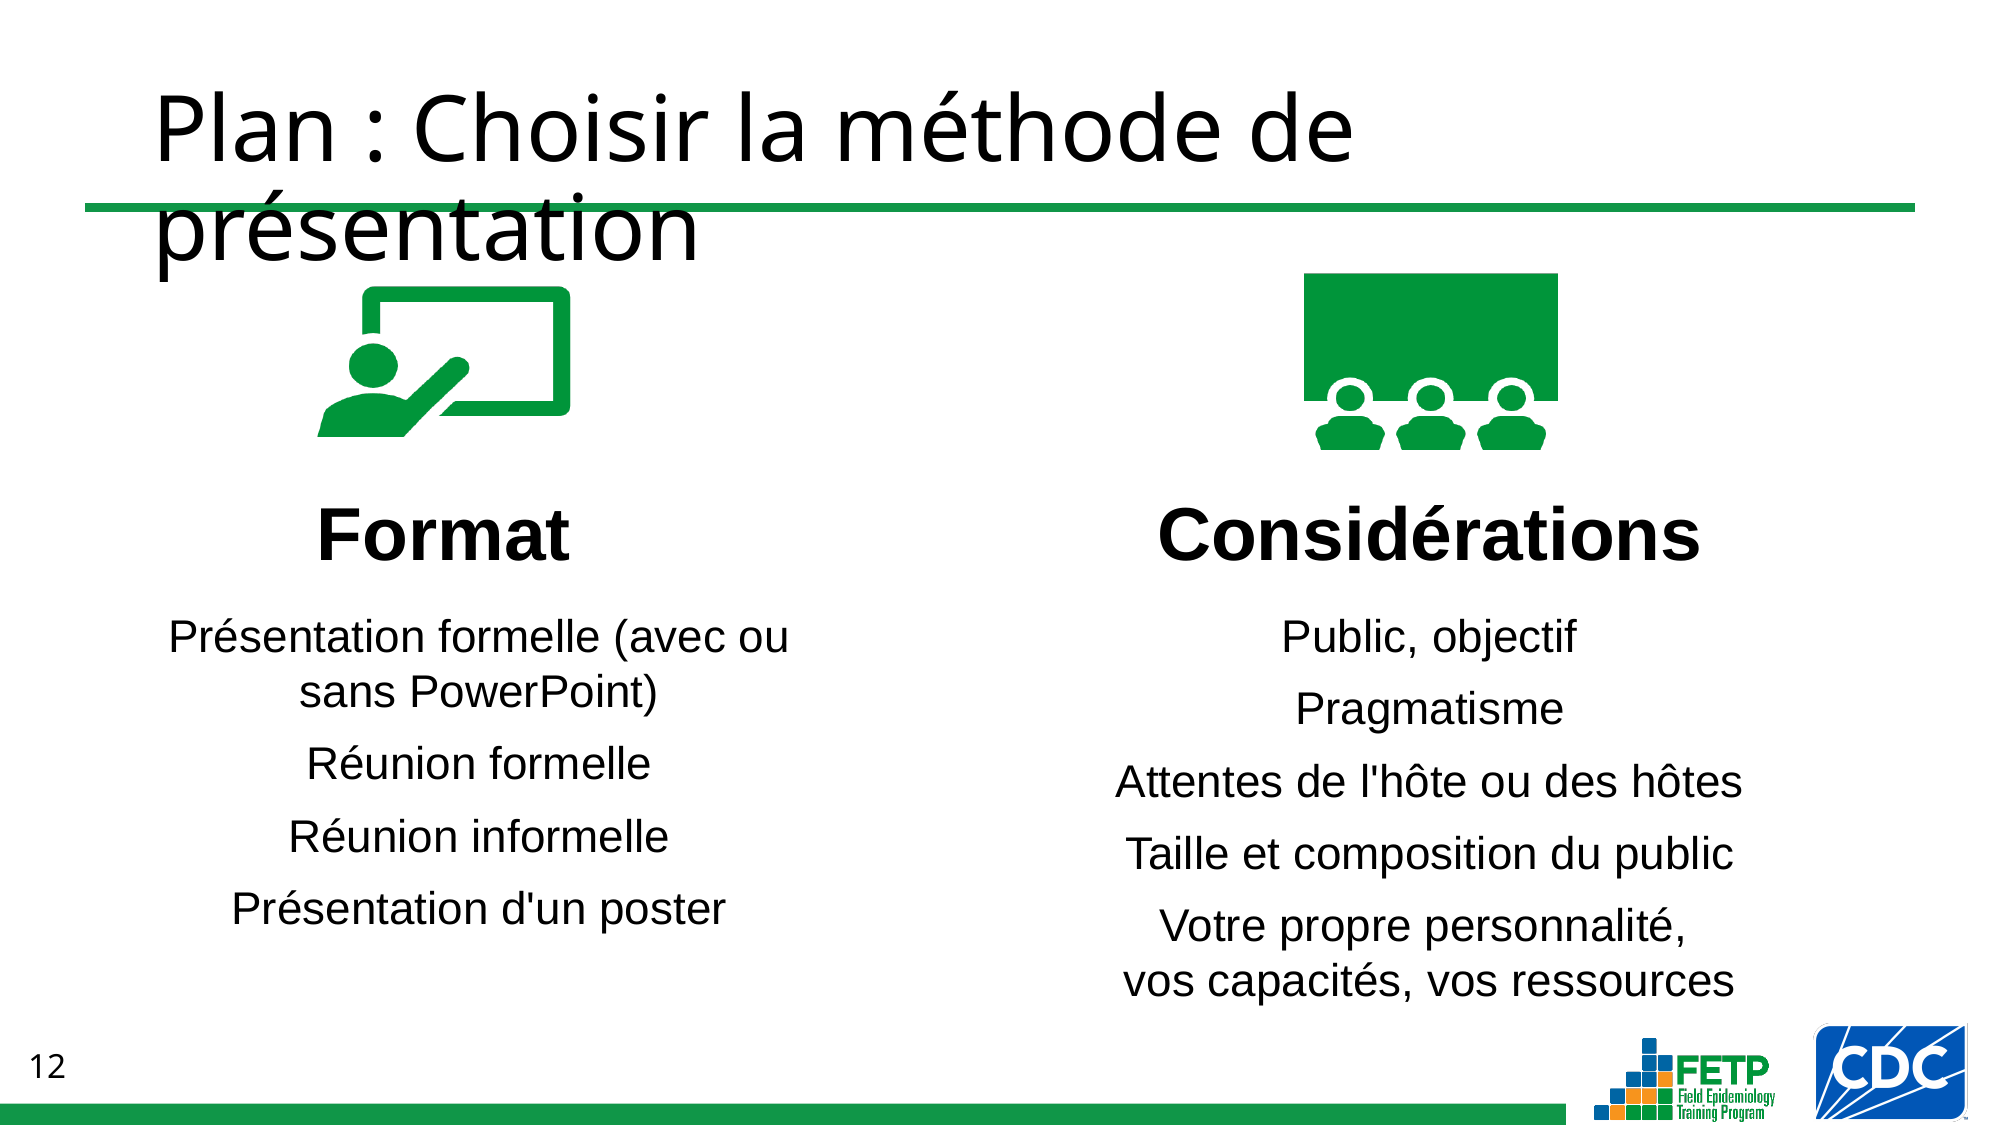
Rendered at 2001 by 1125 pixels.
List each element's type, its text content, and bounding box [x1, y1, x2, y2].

picture [1813, 1023, 1968, 1122]
text_box Plan : Choisir la méthode de présentation [137, 75, 1863, 207]
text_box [49, 237, 1951, 991]
picture [1594, 1038, 1775, 1122]
